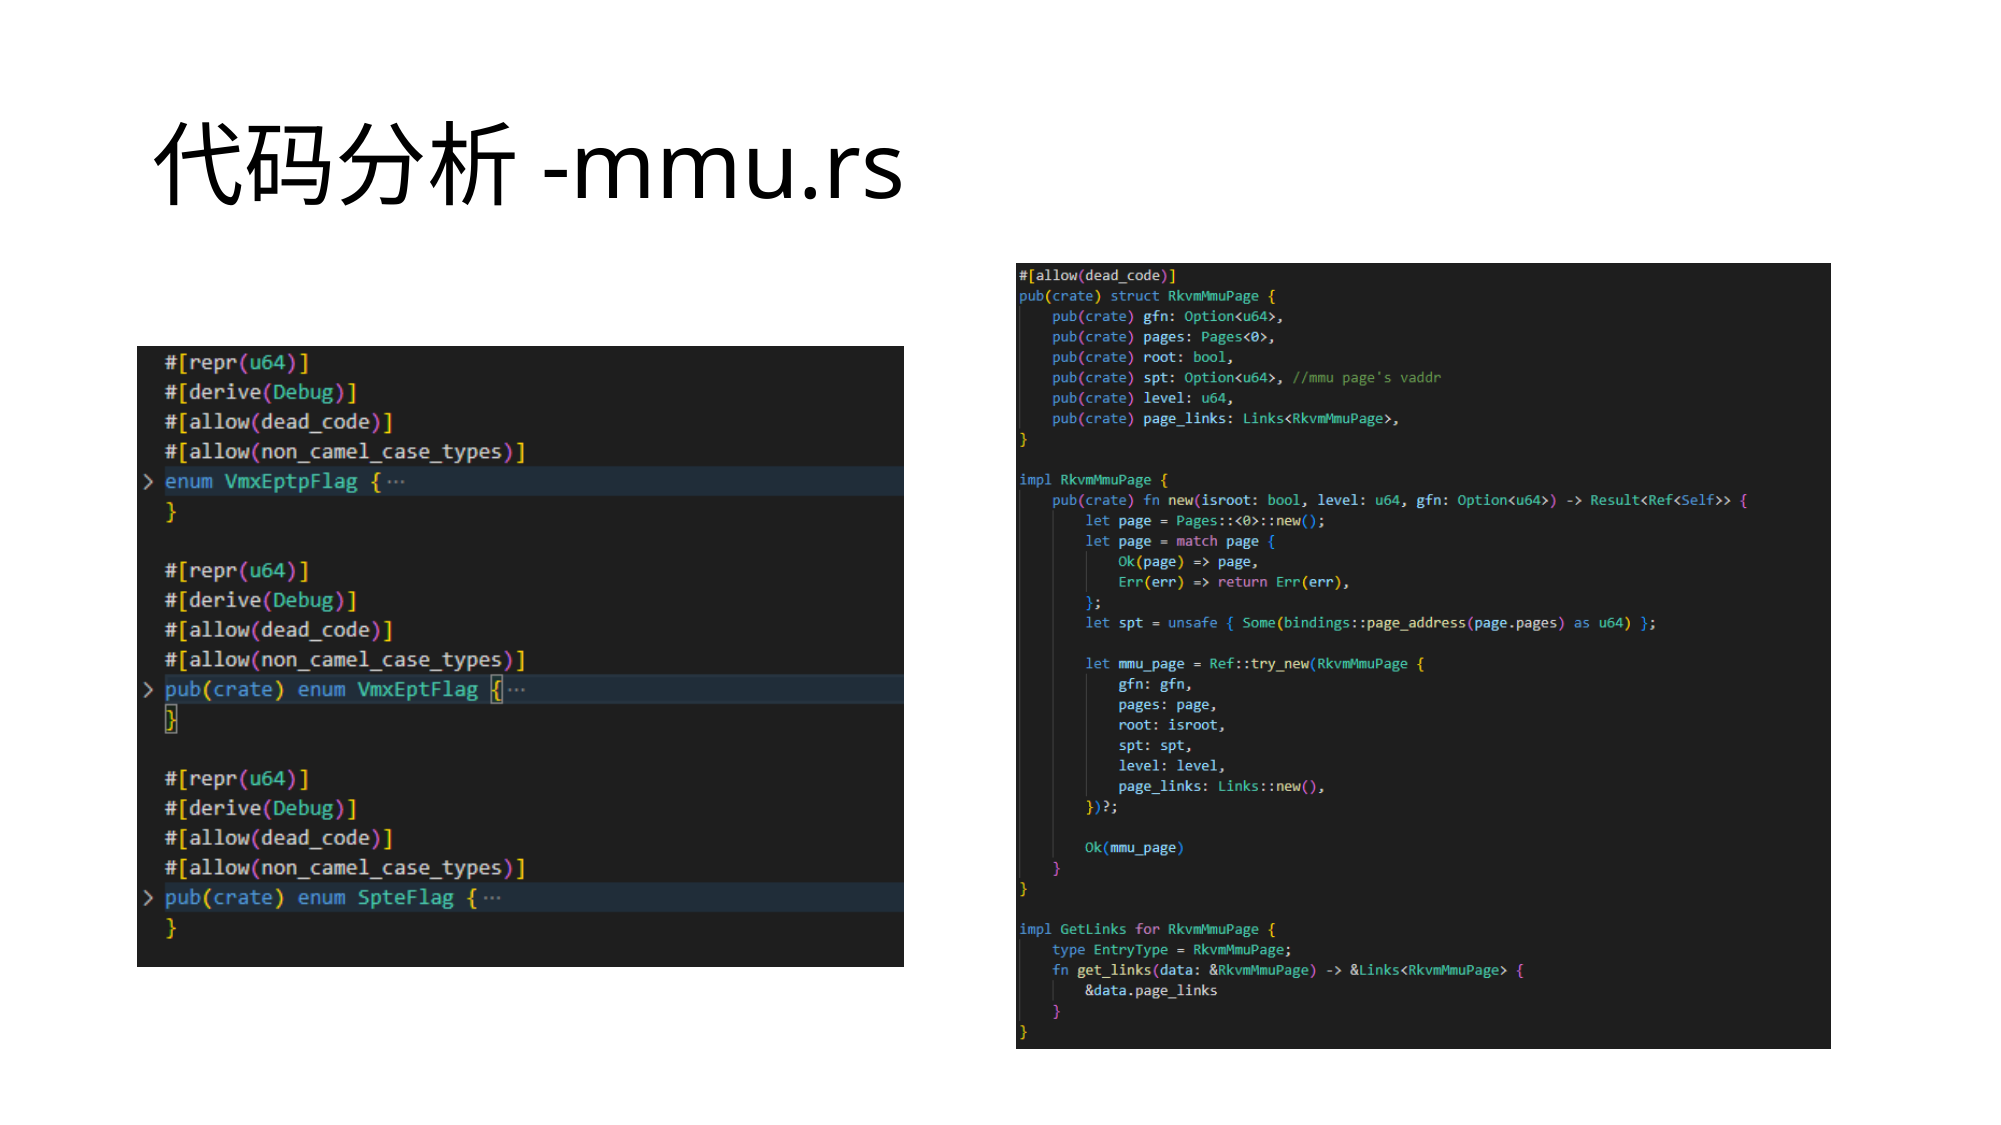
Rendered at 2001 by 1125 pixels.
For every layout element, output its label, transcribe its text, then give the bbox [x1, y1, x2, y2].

picture [1016, 263, 1831, 1050]
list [137, 346, 904, 967]
title 代码分析-mmu.rs [137, 59, 1863, 278]
